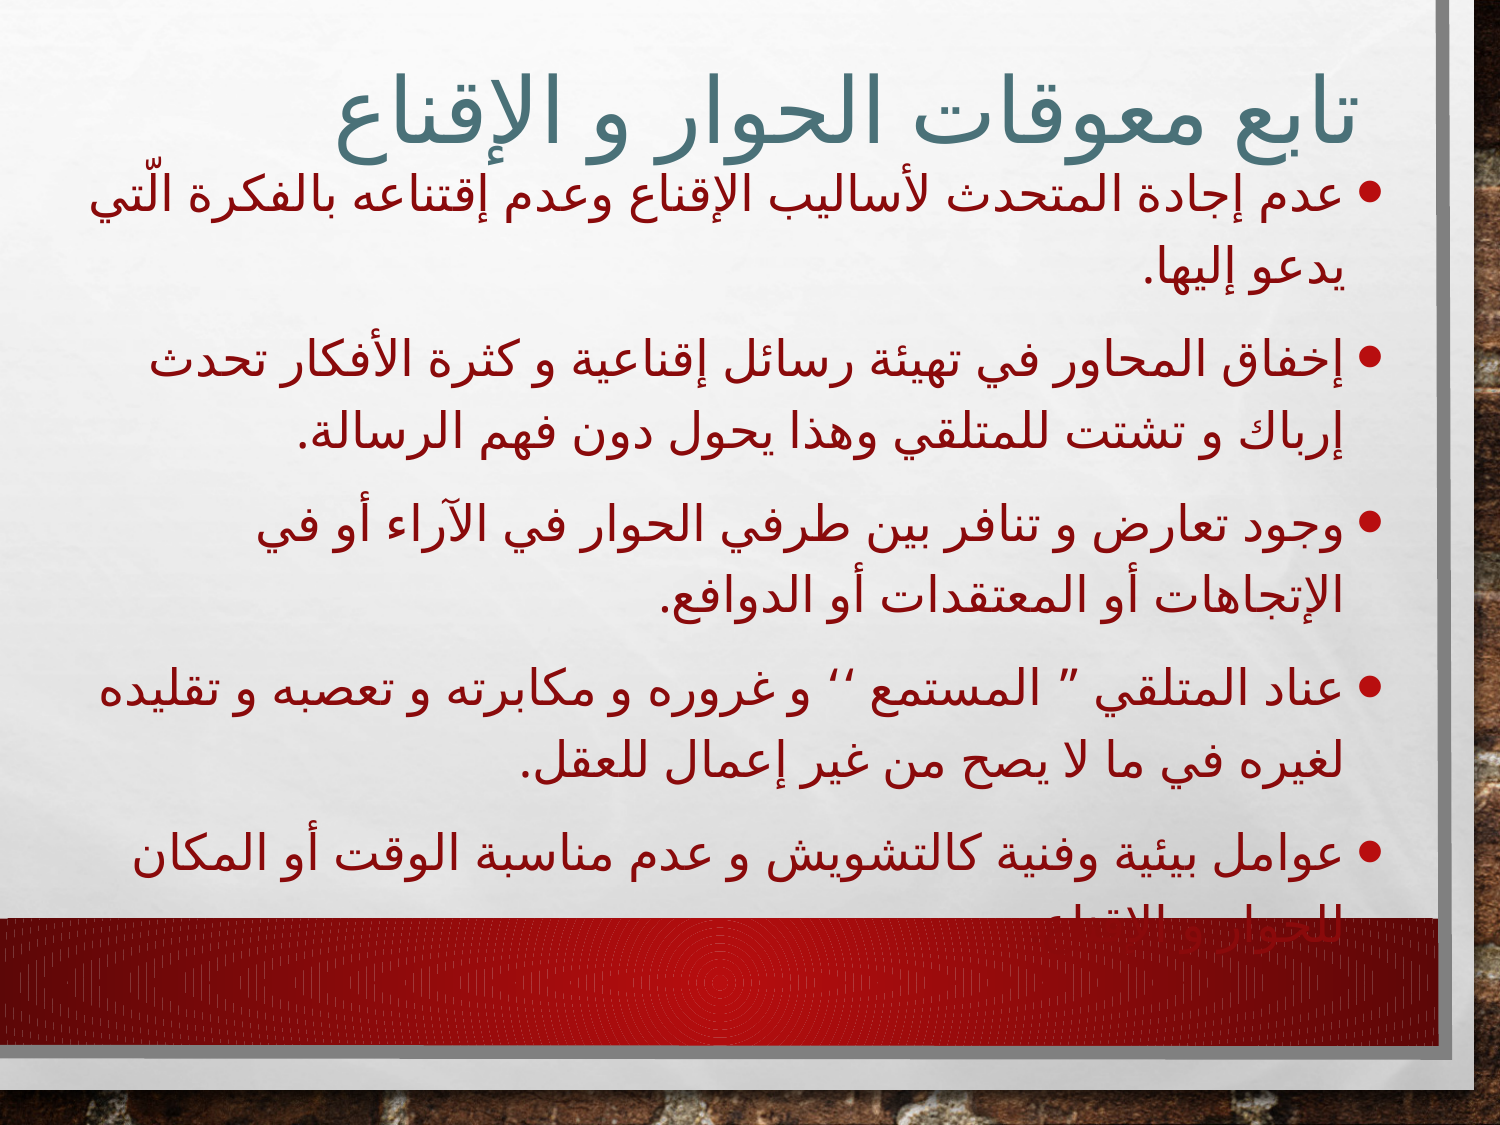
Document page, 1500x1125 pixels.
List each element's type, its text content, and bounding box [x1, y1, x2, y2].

list عدم إجادة المتحدث لأساليب الإقناع وعدم إقتناعه بالفكرة الّتي يدعو إليها. إخفاق المحاور في تهيئة رسائل إقناعية و كثرة الأفكار تحدث إرباك و تشتت للمتلقي وهذا يحول دون فهم الرسالة. وجود تعارض و تنافر بين طرفي الحوار في الآراء أو في الإتجاهات أو المعتقدات أو الدوافع. عناد المتلقي ” المستمع ‘‘ و غروره و مكابرته و تعصبه و تقليده لغيره في ما لا يصح من غير إعمال للعقل. عوامل بيئية وفنية كالتشويش و عدم مناسبة الوقت أو المكان للحوار و الإقناع. [49, 141, 1400, 961]
picture [0, 0, 1500, 1125]
title تابع معوقات الحوار و الإقناع [121, 19, 1401, 209]
